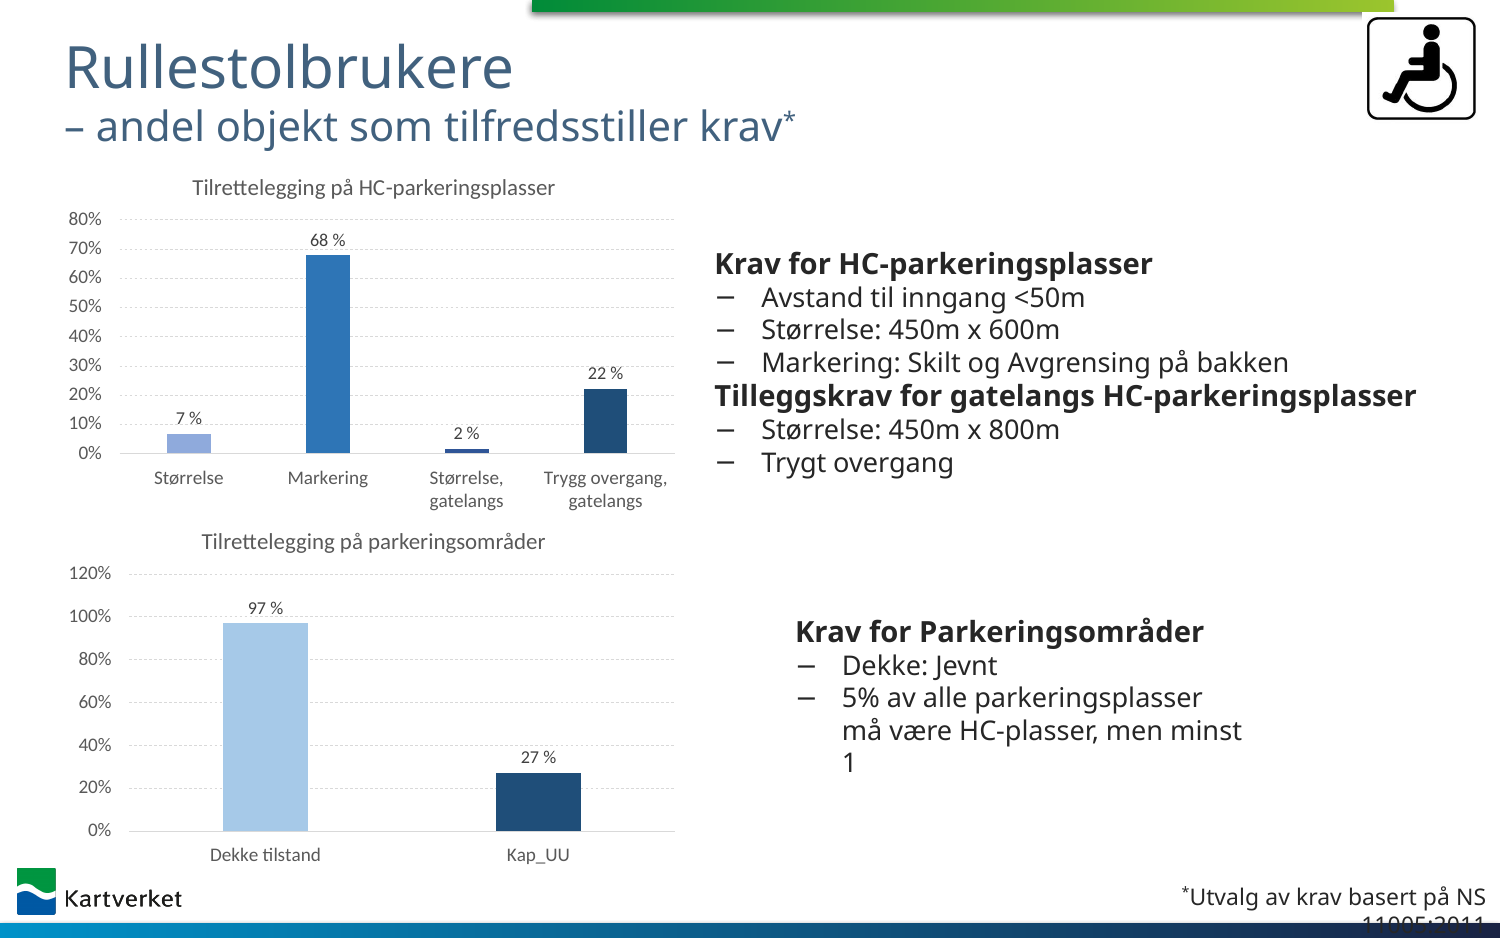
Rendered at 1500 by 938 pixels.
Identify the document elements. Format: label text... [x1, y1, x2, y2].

text_box *Utvalg av krav basert på NS 11005:2011 [1068, 873, 1500, 938]
text_box Krav for Parkeringsområder Dekke: Jevnt 5% av alle parkeringsplasser må være HC-plasser, men minst 1 [780, 605, 1261, 786]
text_box Rullestolbrukere – andel objekt som tilfredsstiller krav* [49, 25, 1431, 158]
picture [1362, 12, 1481, 126]
picture [62, 520, 686, 874]
text_box Krav for HC-parkeringsplasser Avstand til inngang <50m Størrelse: 450m x 600m Markering: Skilt og Avgrensing på bakken Tilleggskrav for gatelangs HC-parkeringsplasser Størrelse: 450m x 800m Trygt overgang [699, 237, 1433, 485]
picture [62, 166, 686, 519]
